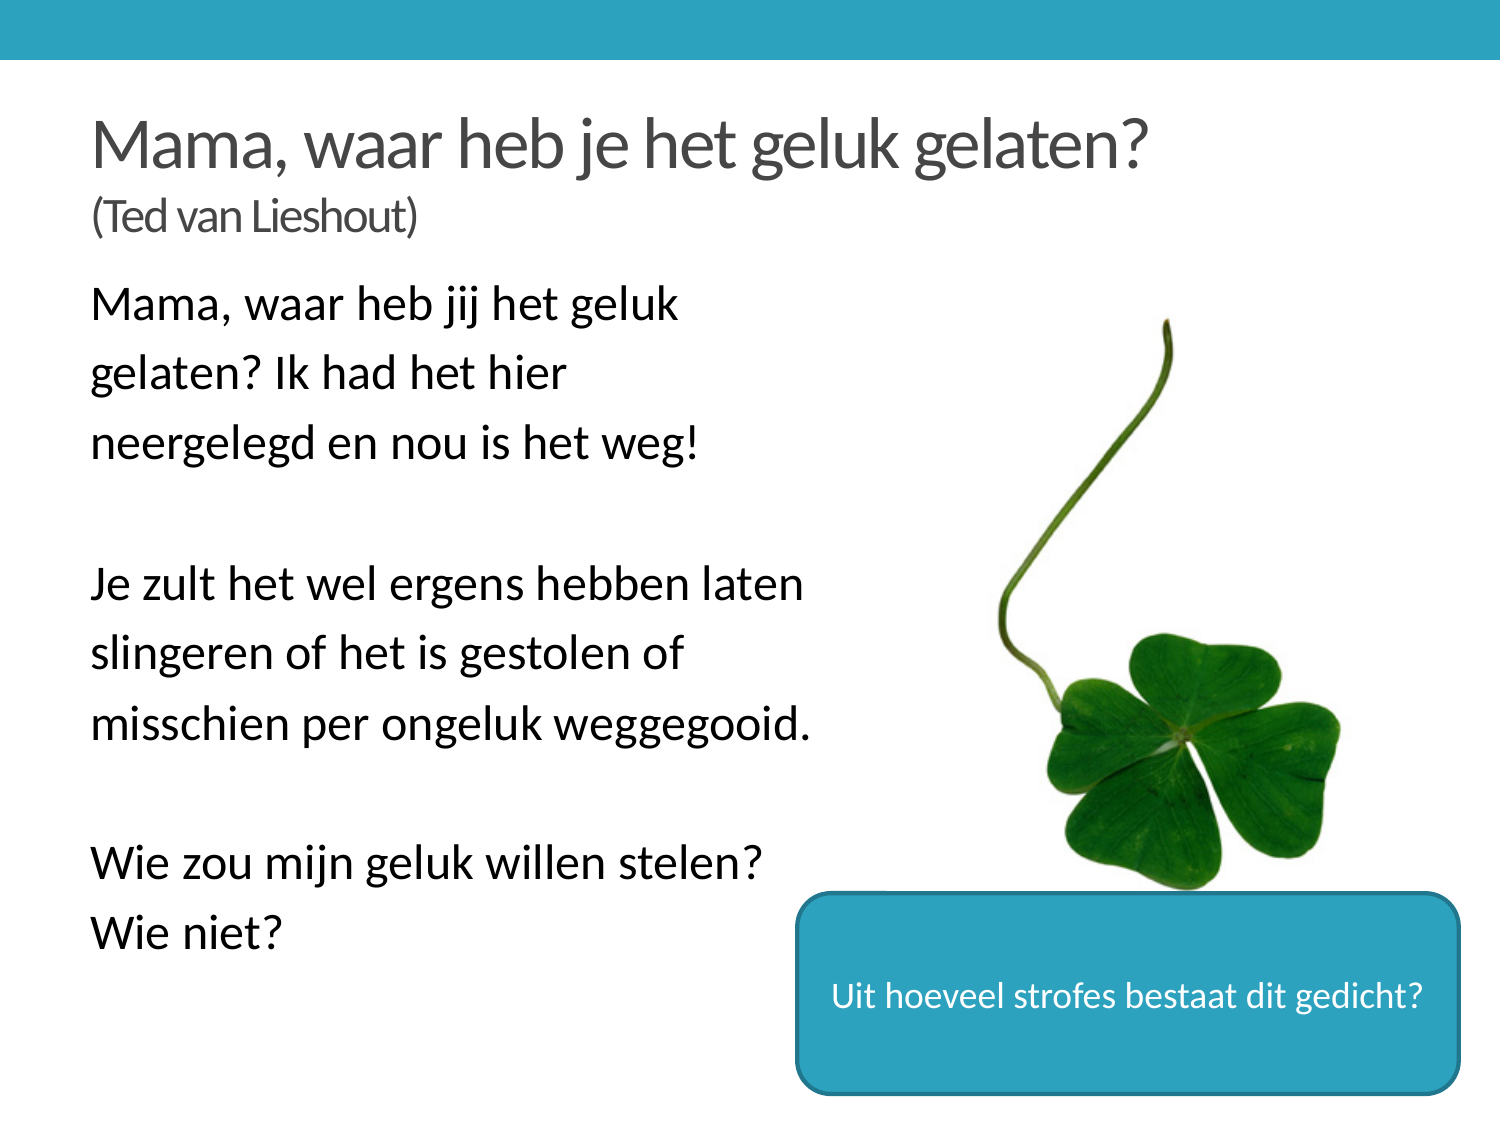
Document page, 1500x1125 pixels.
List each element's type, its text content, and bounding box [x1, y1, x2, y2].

list Mama, waar heb jij het geluk gelaten? Ik had het hier neergelegd en nou is het weg! Je zult het wel ergens hebben laten slingeren of het is gestolen of misschien per ongeluk weggegooid. Wie zou mijn geluk willen stelen? Wie niet? [75, 262, 1425, 1063]
picture [938, 290, 1430, 916]
title Mama, waar heb je het geluk gelaten? (Ted van Lieshout) [75, 87, 1425, 250]
text_box Uit hoeveel strofes bestaat dit gedicht? [795, 890, 1461, 1097]
